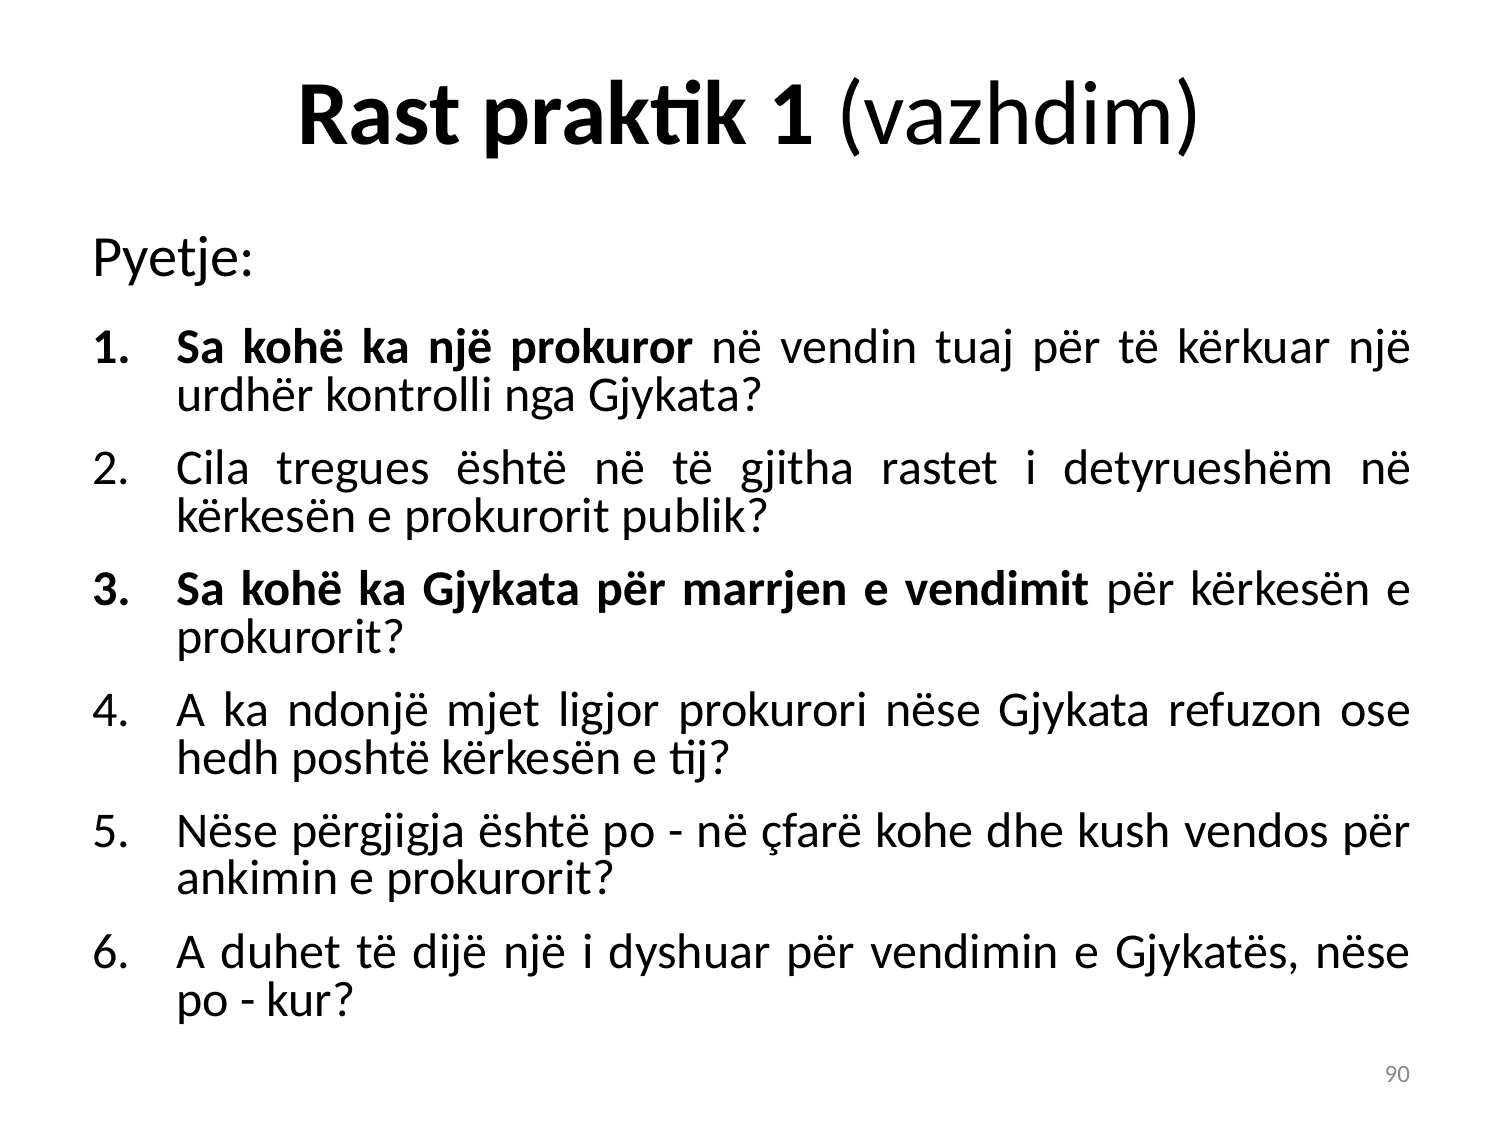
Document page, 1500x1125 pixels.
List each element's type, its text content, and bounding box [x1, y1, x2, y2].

title Rast praktik 1 (vazhdim) [75, 45, 1425, 187]
slide_number 90 [1074, 1042, 1425, 1103]
list Pyetje: Sa kohë ka një prokuror në vendin tuaj për të kërkuar një urdhër kontrolli nga Gjykata? Cila tregues është në të gjitha rastet i detyrueshëm në kërkesën e prokurorit publik? Sa kohë ka Gjykata për marrjen e vendimit për kërkesën e prokurorit? A ka ndonjë mjet ligjor prokurori nëse Gjykata refuzon ose hedh poshtë kërkesën e tij? Nëse përgjigja është po - në çfarë kohe dhe kush vendos për ankimin e prokurorit? A duhet të dijë një i dyshuar për vendimin e Gjykatës, nëse po - kur? [77, 223, 1428, 1046]
